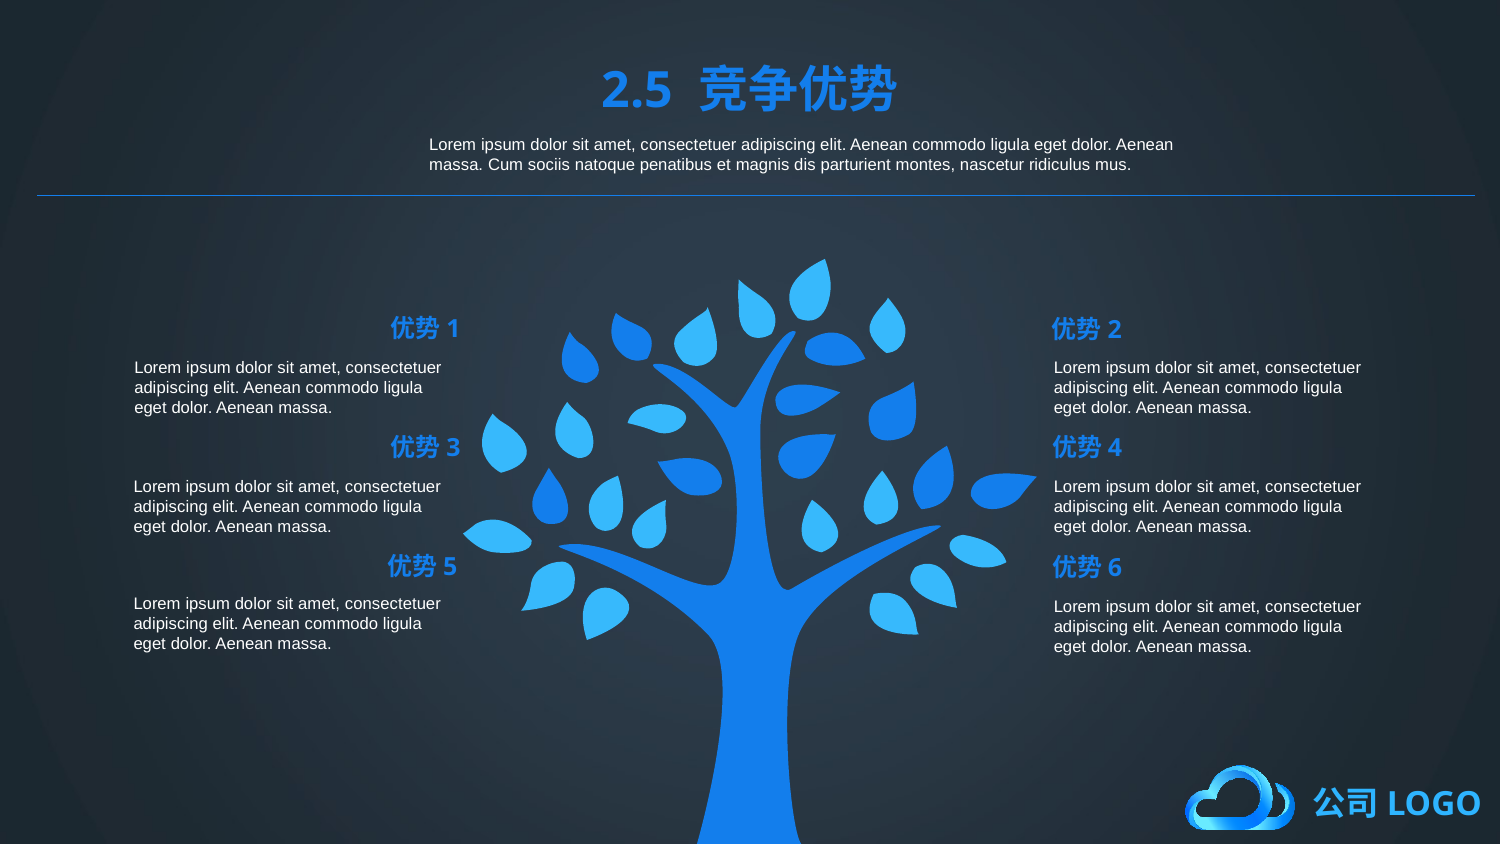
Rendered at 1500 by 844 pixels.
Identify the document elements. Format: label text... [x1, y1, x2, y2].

text_box Lorem ipsum dolor sit amet, consectetuer adipiscing elit. Aenean commodo ligula eget dolor. Aenean massa. [119, 349, 462, 424]
text_box 优势2 [1037, 305, 1137, 351]
text_box 优势3 [375, 423, 462, 469]
text_box Lorem ipsum dolor sit amet, consectetuer adipiscing elit. Aenean commodo ligula eget dolor. Aenean massa. [118, 468, 462, 544]
text_box Lorem ipsum dolor sit amet, consectetuer adipiscing elit. Aenean commodo ligula eget dolor. Aenean massa. [1039, 349, 1394, 424]
text_box 优势4 [1037, 424, 1137, 469]
text_box Lorem ipsum dolor sit amet, consectetuer adipiscing elit. Aenean commodo ligula eget dolor. Aenean massa. Cum sociis natoque penatibus et magnis dis parturient montes, nascetur ridiculus mus. [414, 126, 1200, 182]
text_box 优势1 [375, 305, 462, 351]
text_box Lorem ipsum dolor sit amet, consectetuer adipiscing elit. Aenean commodo ligula eget dolor. Aenean massa. [1039, 588, 1394, 664]
text_box 2.5 竞争优势 [587, 49, 913, 125]
text_box Lorem ipsum dolor sit amet, consectetuer adipiscing elit. Aenean commodo ligula eget dolor. Aenean massa. [118, 585, 462, 661]
text_box Lorem ipsum dolor sit amet, consectetuer adipiscing elit. Aenean commodo ligula eget dolor. Aenean massa. [1039, 468, 1394, 544]
text_box 优势5 [372, 542, 462, 588]
text_box 优势6 [1037, 543, 1137, 589]
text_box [462, 258, 1037, 844]
picture [0, 0, 1500, 844]
